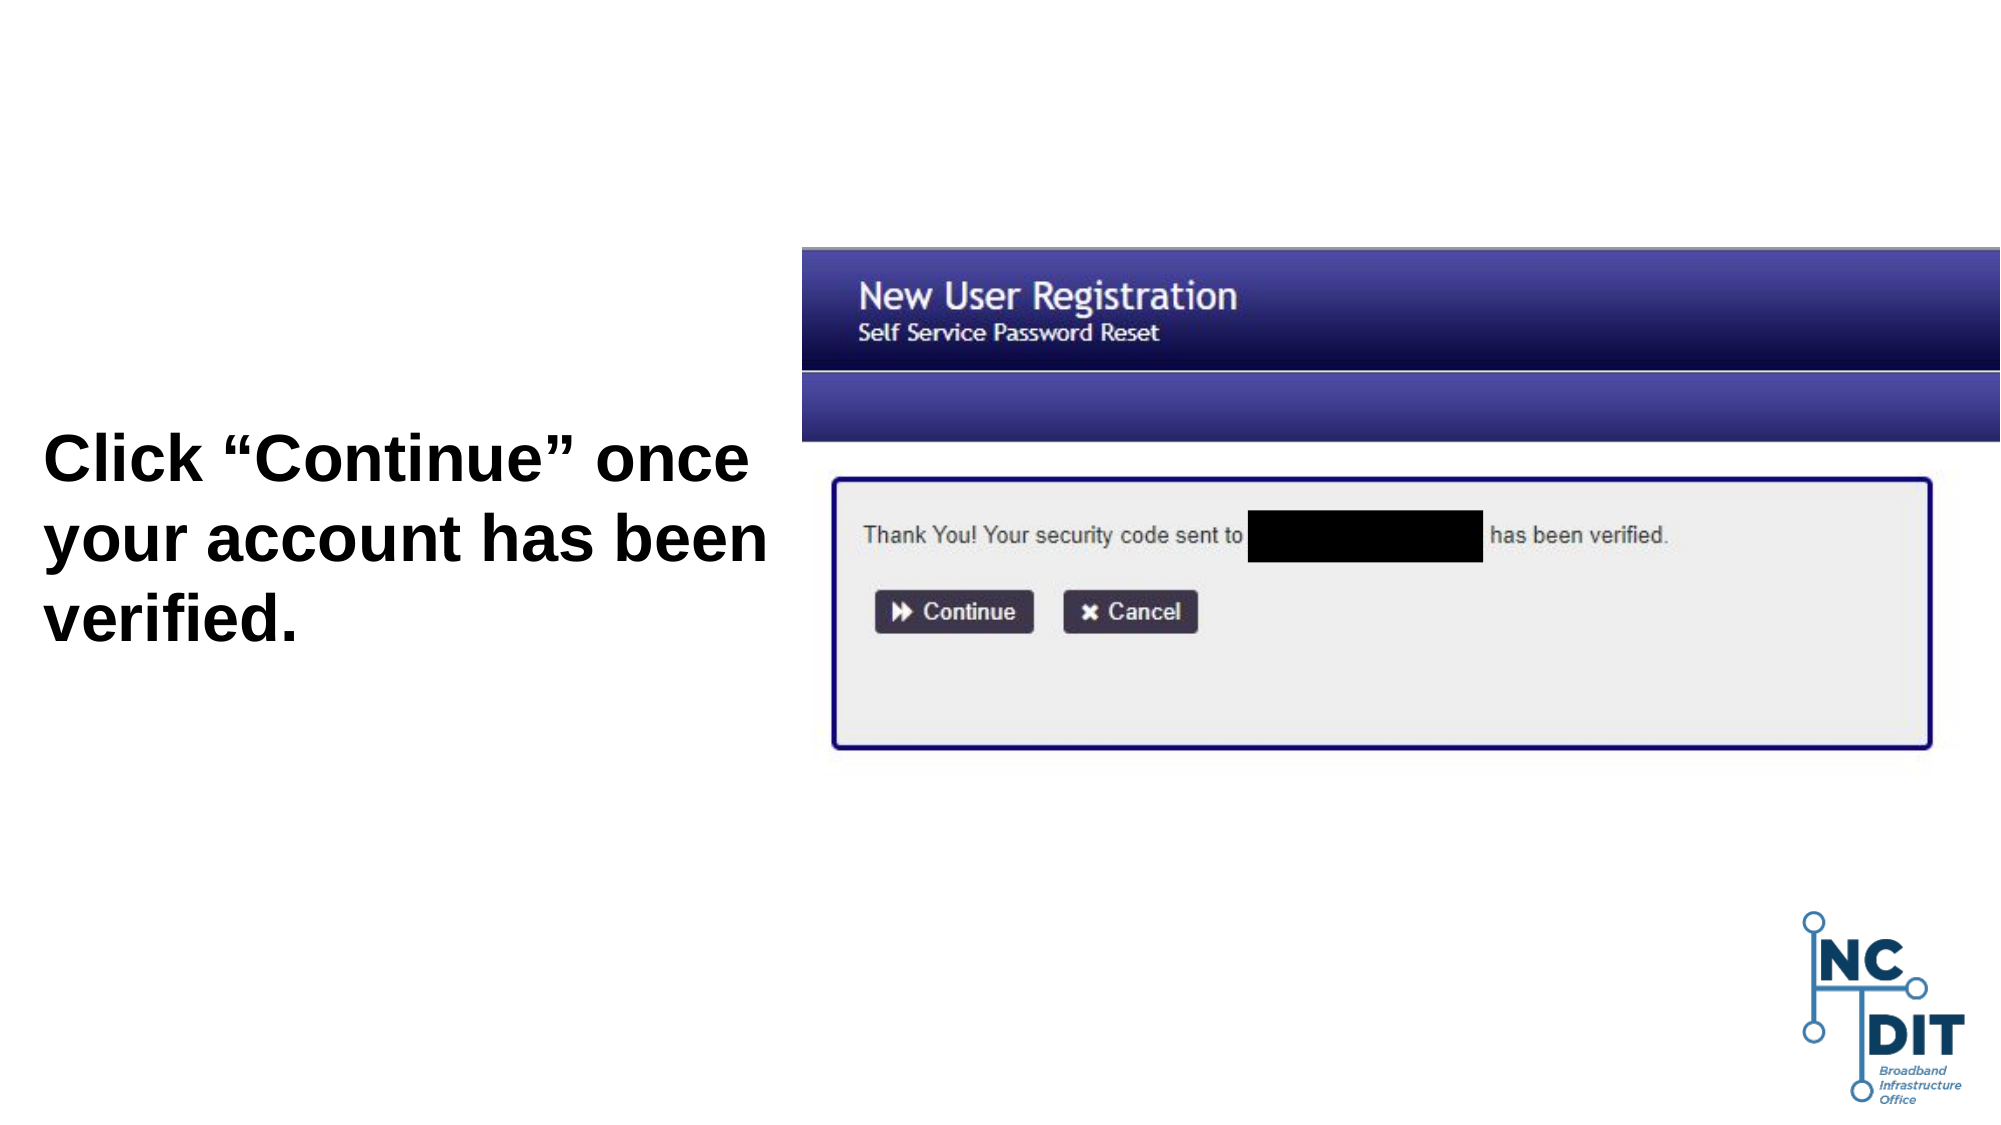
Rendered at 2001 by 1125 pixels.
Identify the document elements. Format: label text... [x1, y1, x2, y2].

text_box Click “Continue” once your account has been verified. [29, 407, 802, 663]
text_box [802, 247, 2000, 811]
picture [1791, 910, 1976, 1108]
